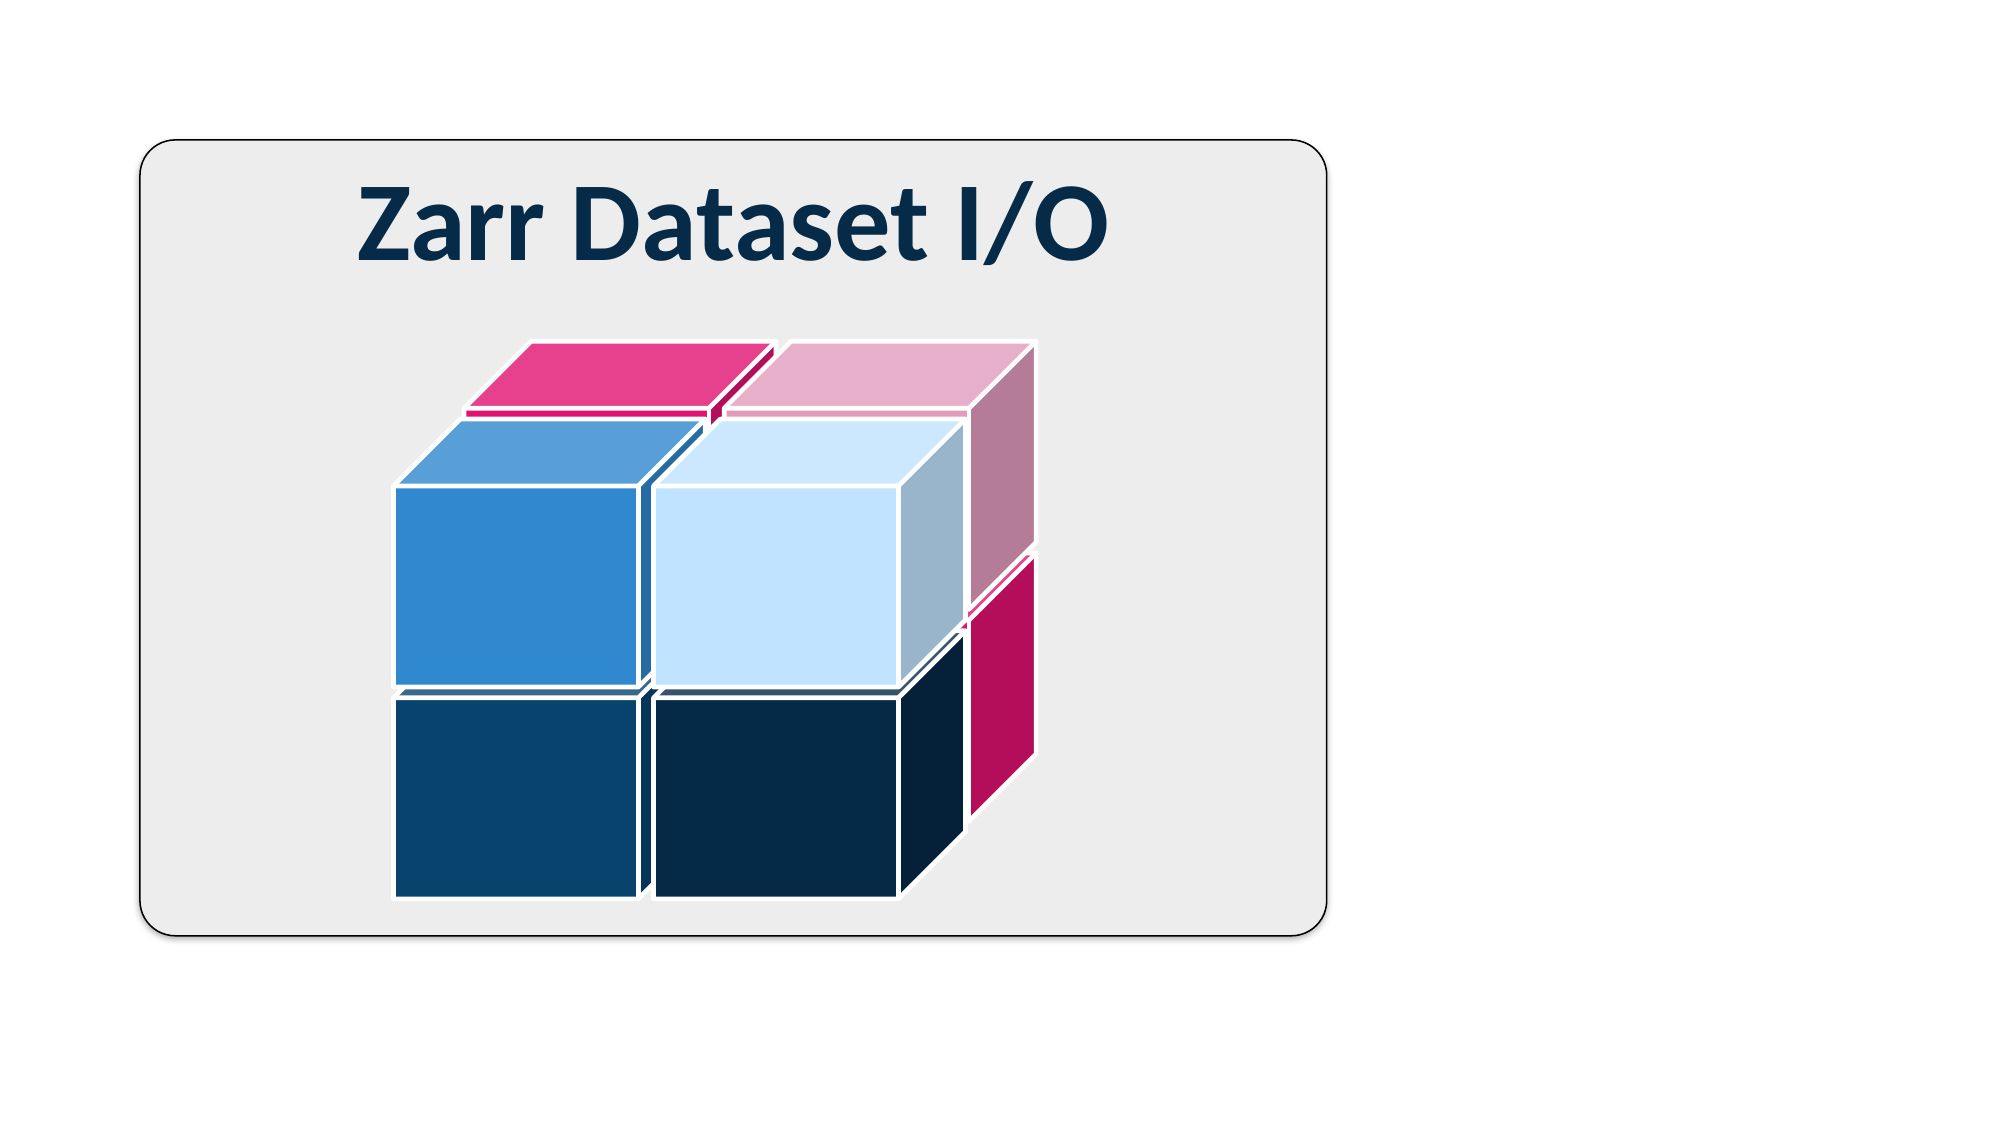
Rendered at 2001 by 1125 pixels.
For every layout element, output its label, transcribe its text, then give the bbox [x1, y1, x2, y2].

text_box Zarr Dataset I/O [141, 140, 1325, 290]
text_box [393, 684, 653, 899]
text_box [139, 162, 1328, 937]
text_box [724, 341, 1037, 610]
text_box [653, 630, 966, 899]
text_box [464, 341, 776, 432]
text_box [393, 418, 706, 688]
text_box [653, 418, 966, 688]
text_box [957, 553, 1037, 822]
